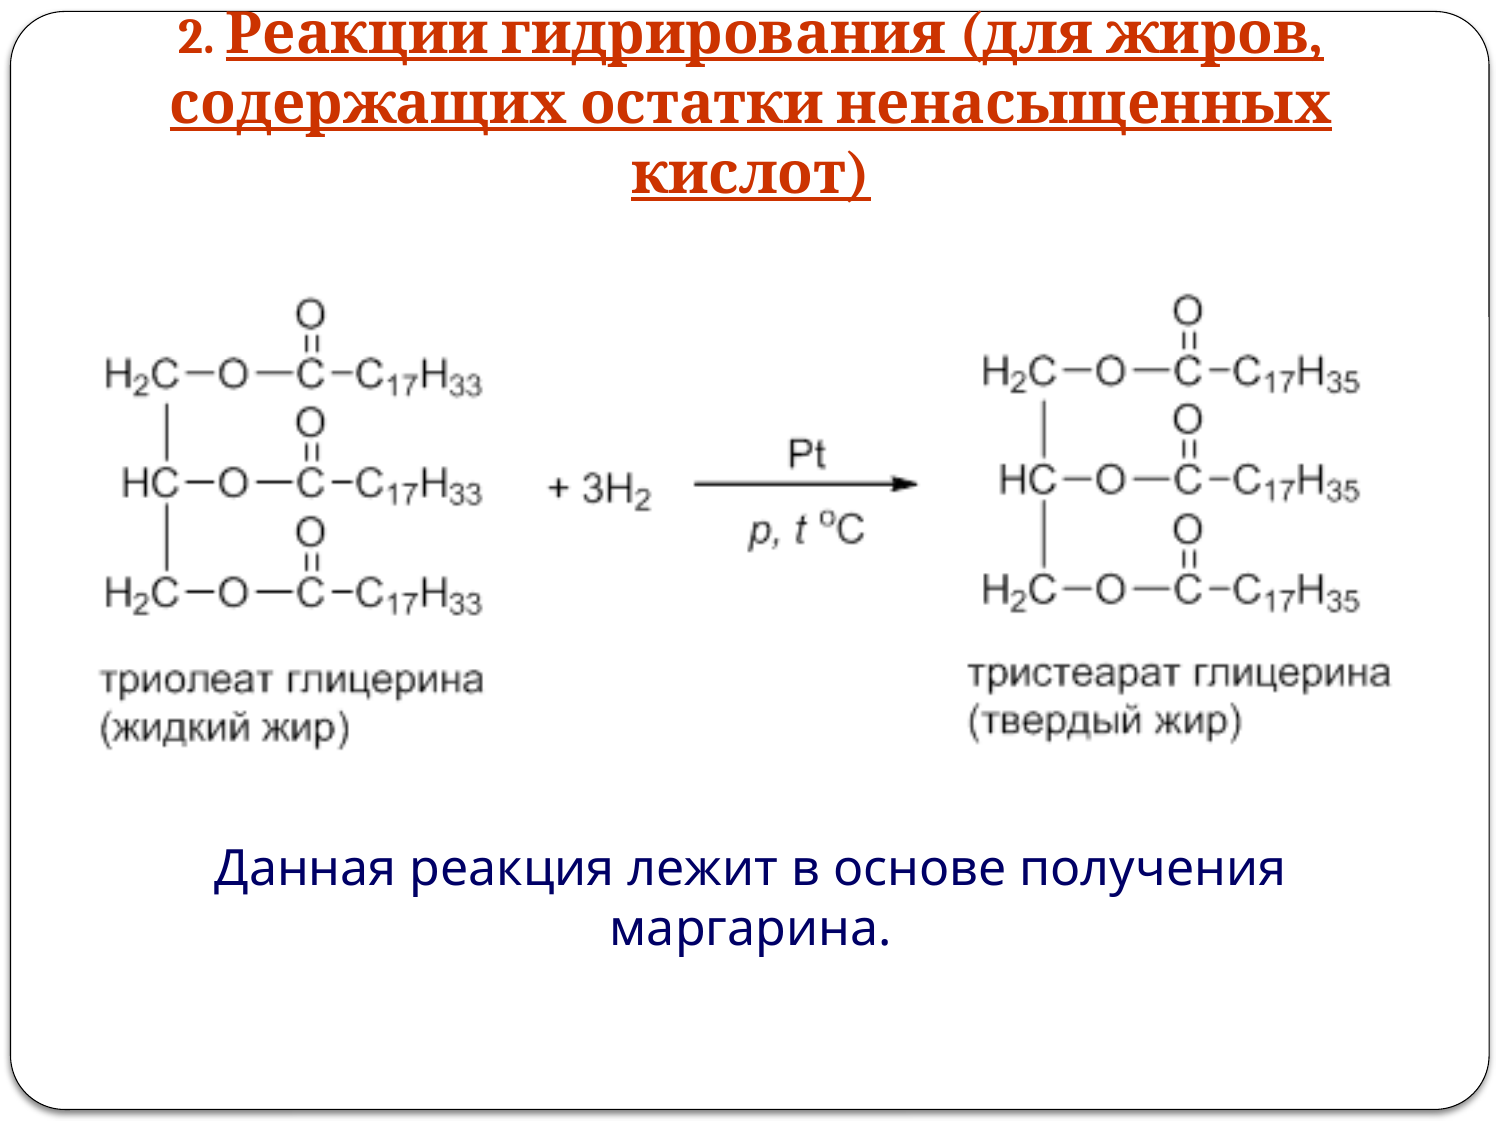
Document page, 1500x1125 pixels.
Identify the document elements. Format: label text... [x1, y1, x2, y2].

title 2. Реакции гидрирования (для жиров, содержащих остатки ненасыщенных кислот) [53, 0, 1449, 220]
list Данная реакция лежит в основе получения маргарина. [53, 827, 1449, 1000]
picture [94, 283, 1406, 764]
